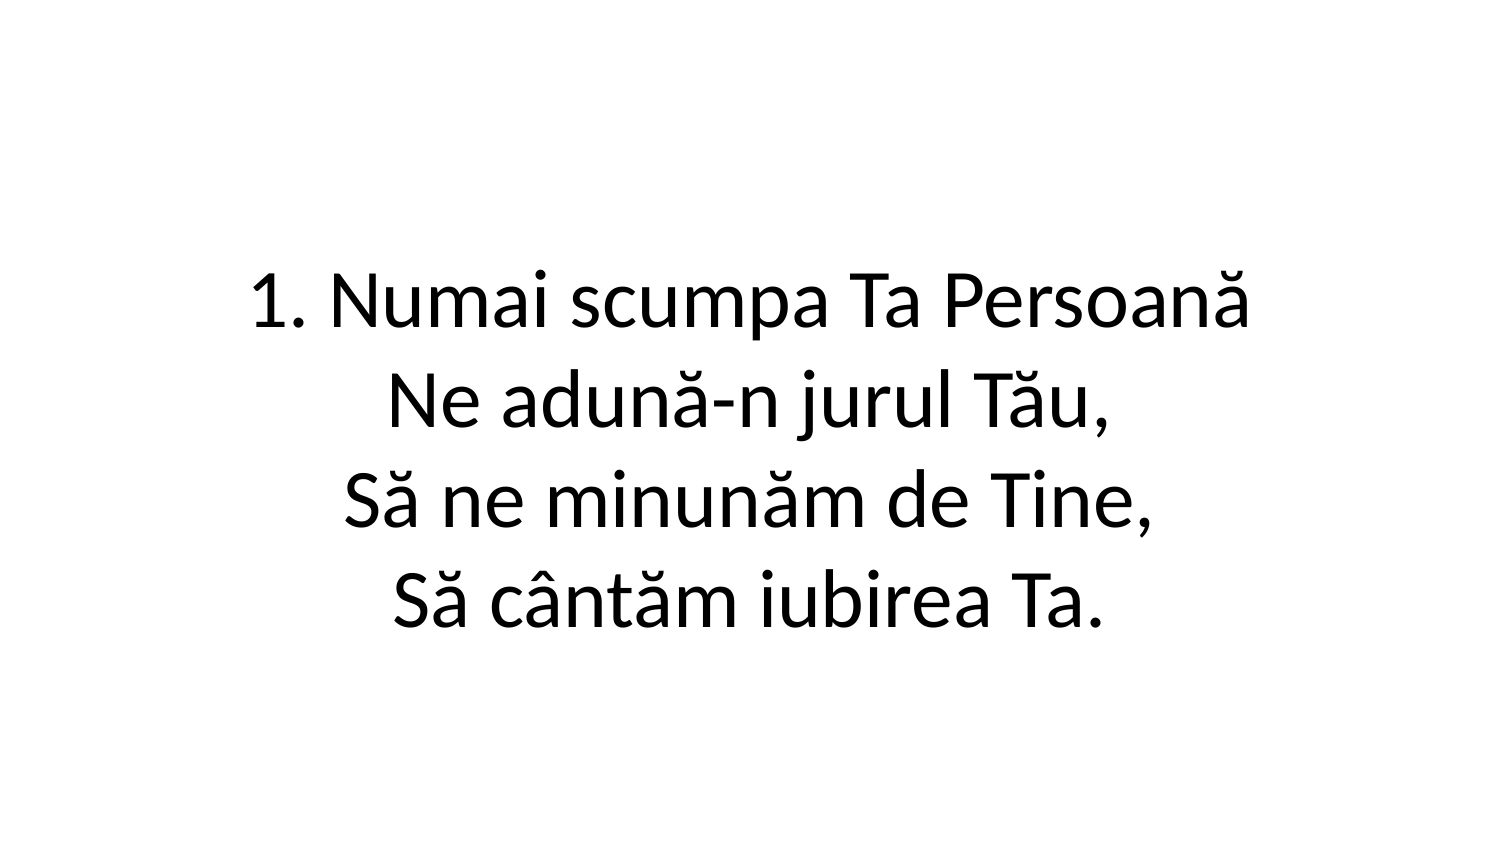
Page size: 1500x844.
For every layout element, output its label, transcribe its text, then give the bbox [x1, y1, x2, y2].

text_box 1. Numai scumpa Ta Persoană Ne adună-n jurul Tău, Să ne minunăm de Tine, Să cântăm iubirea Ta. [231, 192, 1269, 652]
